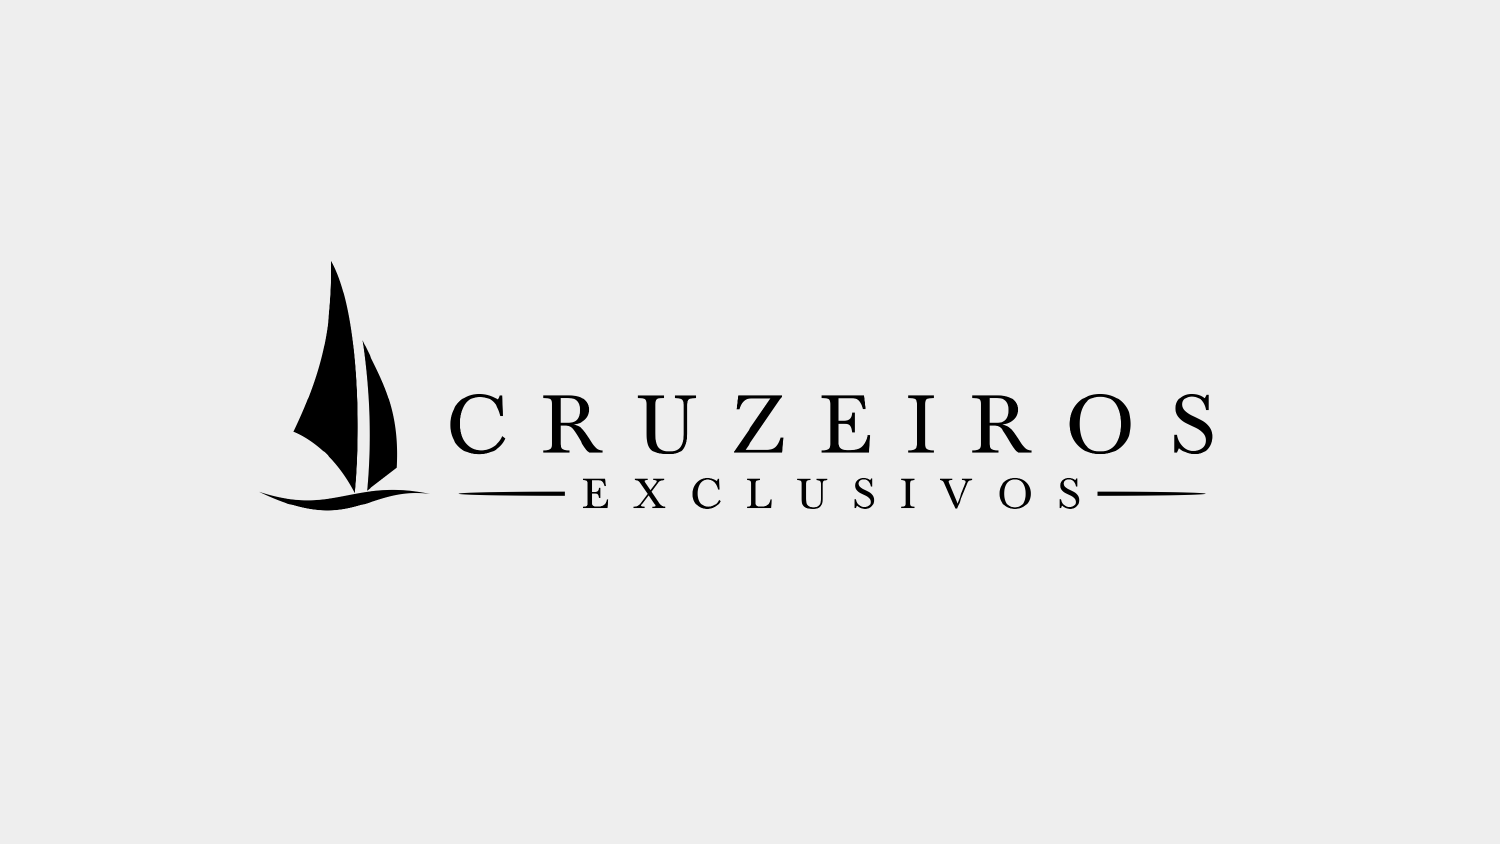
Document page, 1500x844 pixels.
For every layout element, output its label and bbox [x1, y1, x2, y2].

picture [244, 240, 1256, 558]
